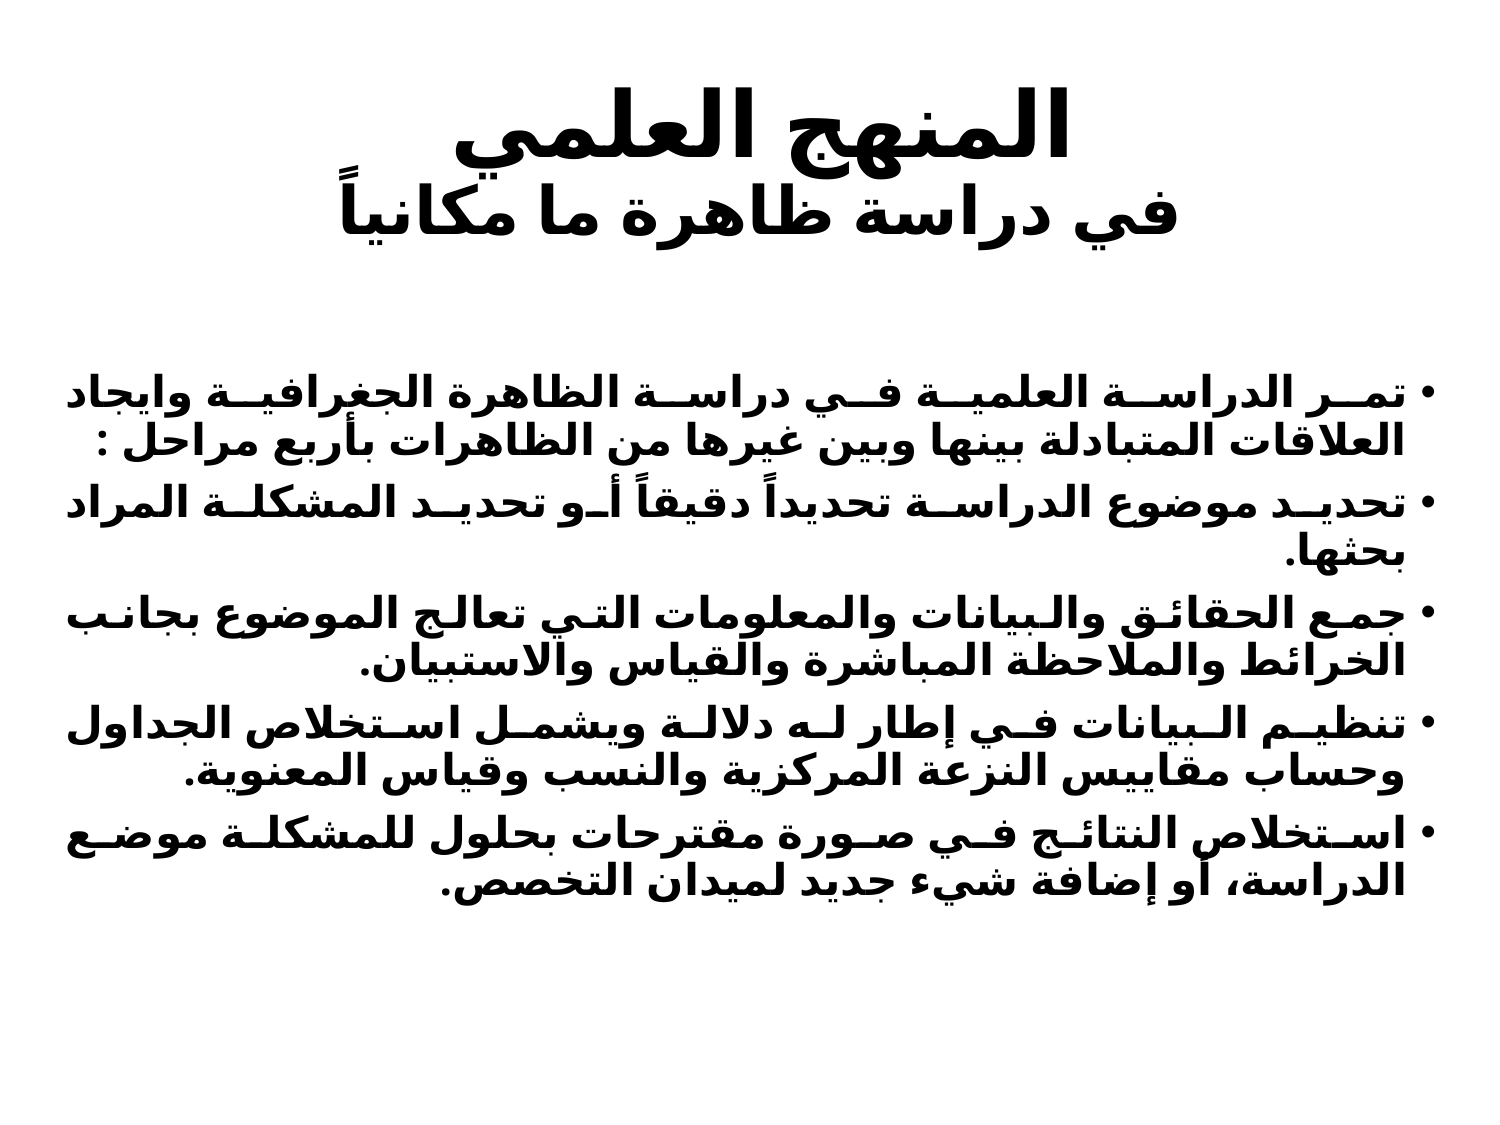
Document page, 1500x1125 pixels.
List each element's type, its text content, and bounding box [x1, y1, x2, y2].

title المنهج العلمي في دراسة ظاهرة ما مكانياً [75, 40, 1451, 288]
list تمر الدراسة العلمية في دراسة الظاهرة الجغرافية وايجاد العلاقات المتبادلة بينها وبين غيرها من الظاهرات بأربع مراحل : تحديد موضوع الدراسة تحديداً دقيقاً أو تحديد المشكلة المراد بحثها. جمع الحقائق والبيانات والمعلومات التي تعالج الموضوع بجانب الخرائط والملاحظة المباشرة والقياس والاستبيان. تنظيم البيانات في إطار له دلالة ويشمل استخلاص الجداول وحساب مقاييس النزعة المركزية والنسب وقياس المعنوية. استخلاص النتائج في صورة مقترحات بحلول للمشكلة موضع الدراسة، أو إضافة شيء جديد لميدان التخصص. [50, 362, 1451, 1063]
